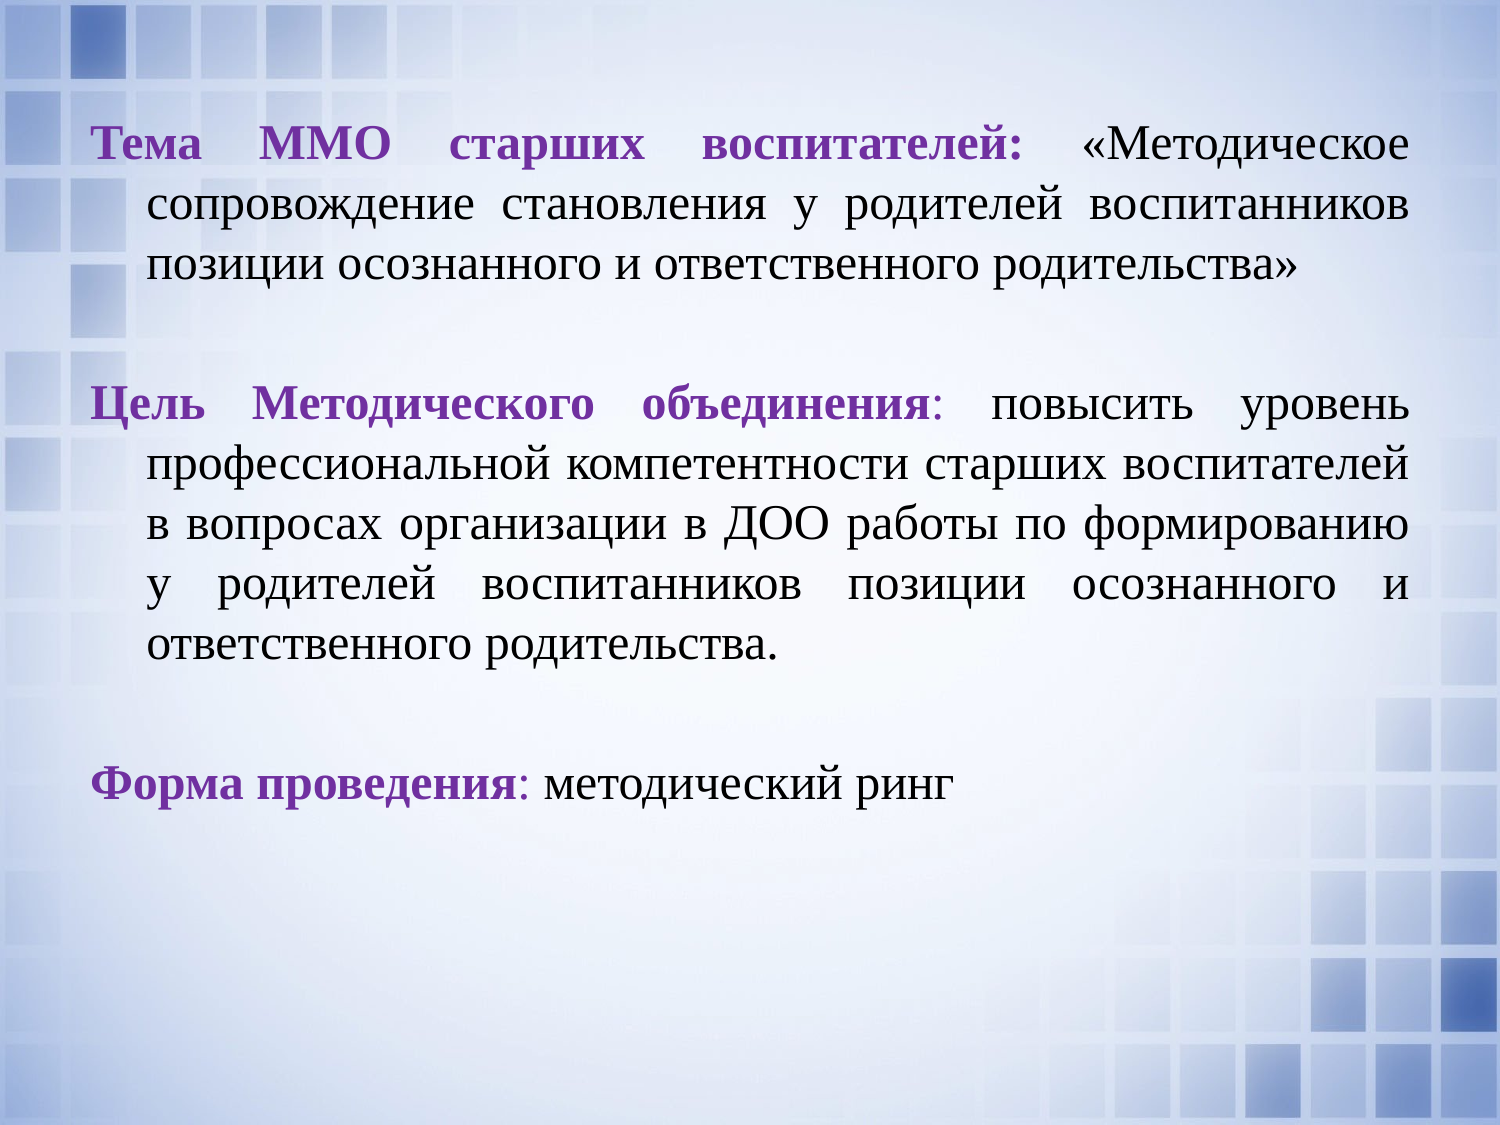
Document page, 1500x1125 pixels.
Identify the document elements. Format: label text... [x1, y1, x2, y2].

list Тема ММО старших воспитателей: «Методическое сопровождение становления у родителей воспитанников позиции осознанного и ответственного родительства» Цель Методического объединения: повысить уровень профессиональной компетентности старших воспитателей в вопросах организации в ДОО работы по формированию у родителей воспитанников позиции осознанного и ответственного родительства. Форма проведения: методический ринг [75, 101, 1425, 1027]
picture [0, 0, 1500, 1125]
